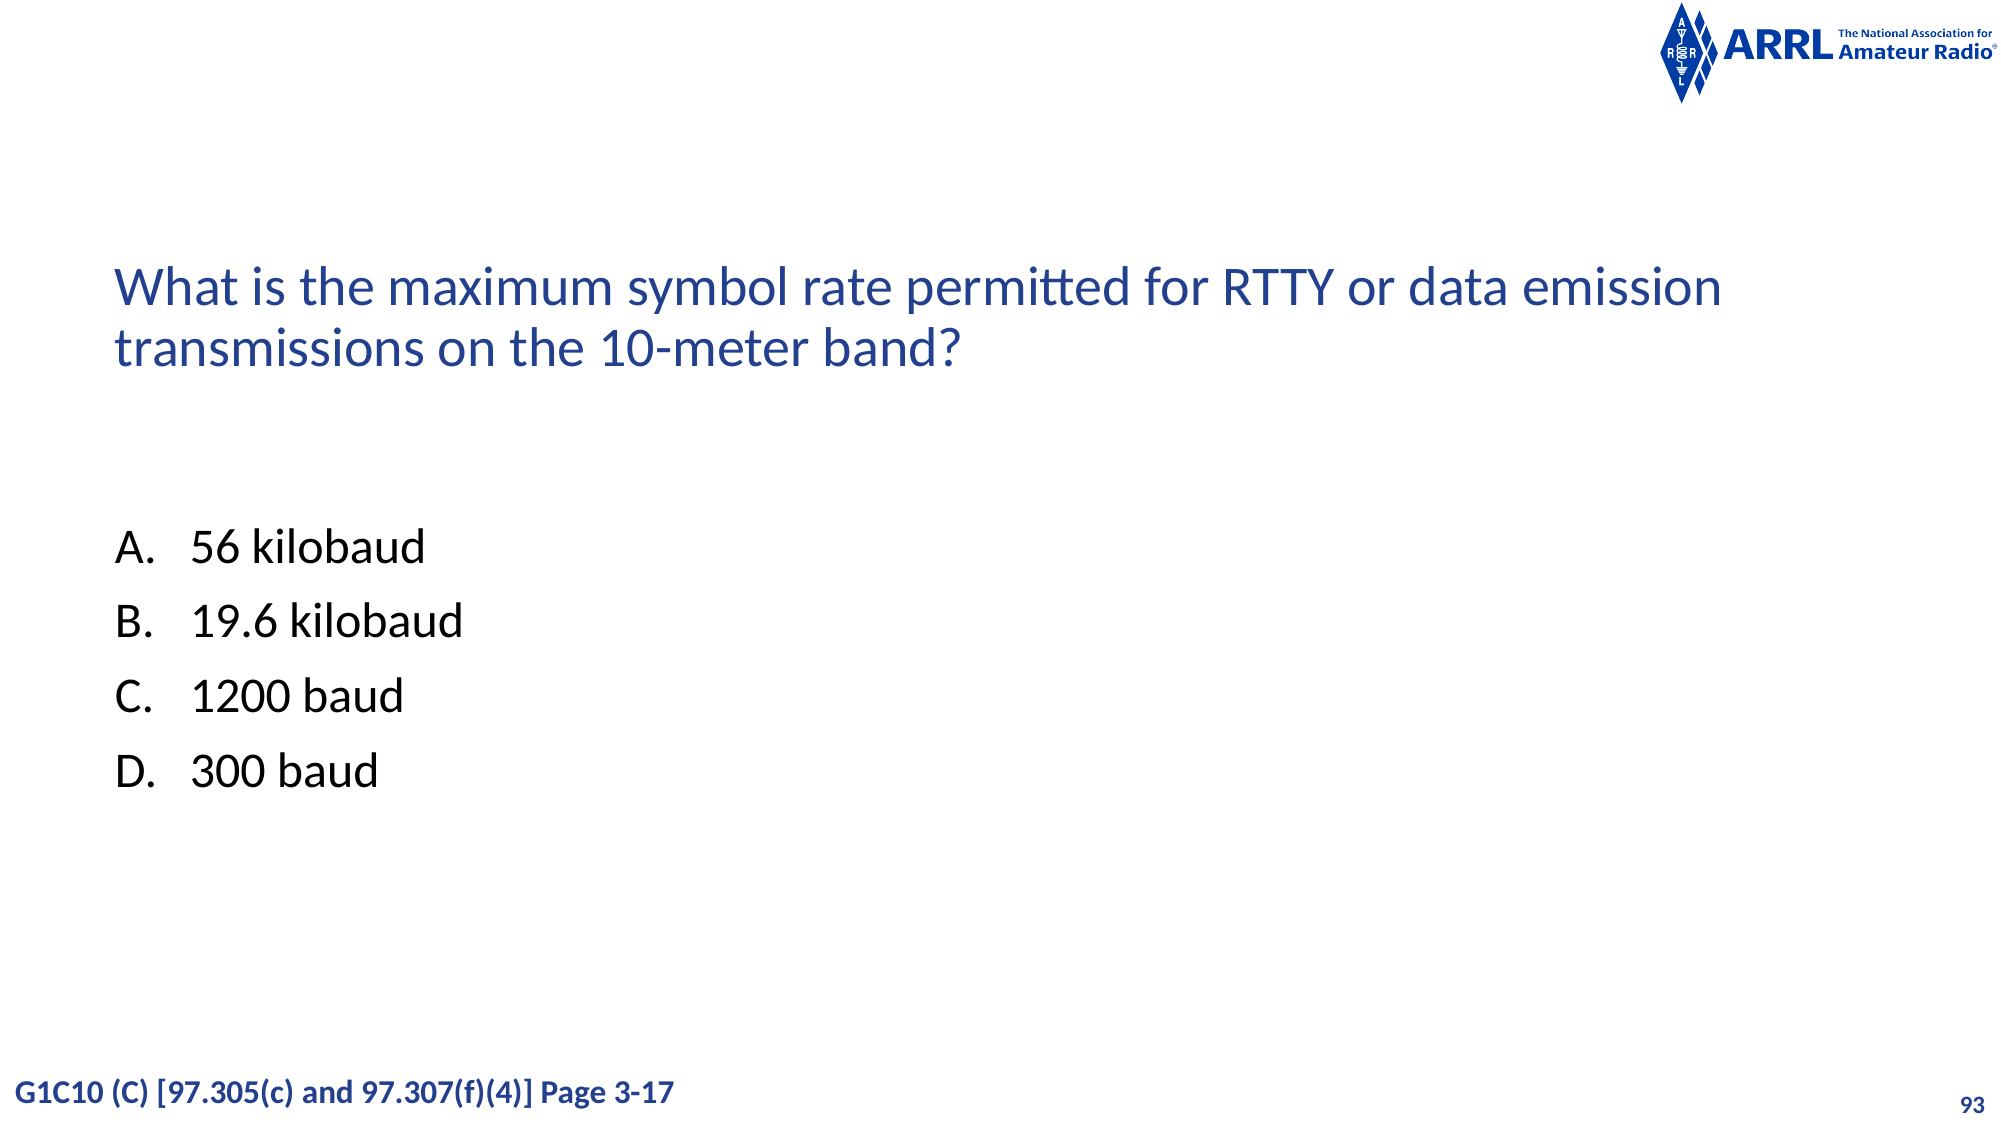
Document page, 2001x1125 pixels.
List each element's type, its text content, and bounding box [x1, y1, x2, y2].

title What is the maximum symbol rate permitted for RTTY or data emission transmissions on the 10-meter band? [99, 249, 1900, 388]
text_box G1C10 (C) [97.305(c) and 97.307(f)(4)] Page 3-17 [0, 1062, 1313, 1118]
text_box 93 [1899, 1081, 2000, 1125]
list 56 kilobaud 19.6 kilobaud 1200 baud 300 baud [99, 512, 1900, 1005]
picture [1658, 0, 1999, 106]
